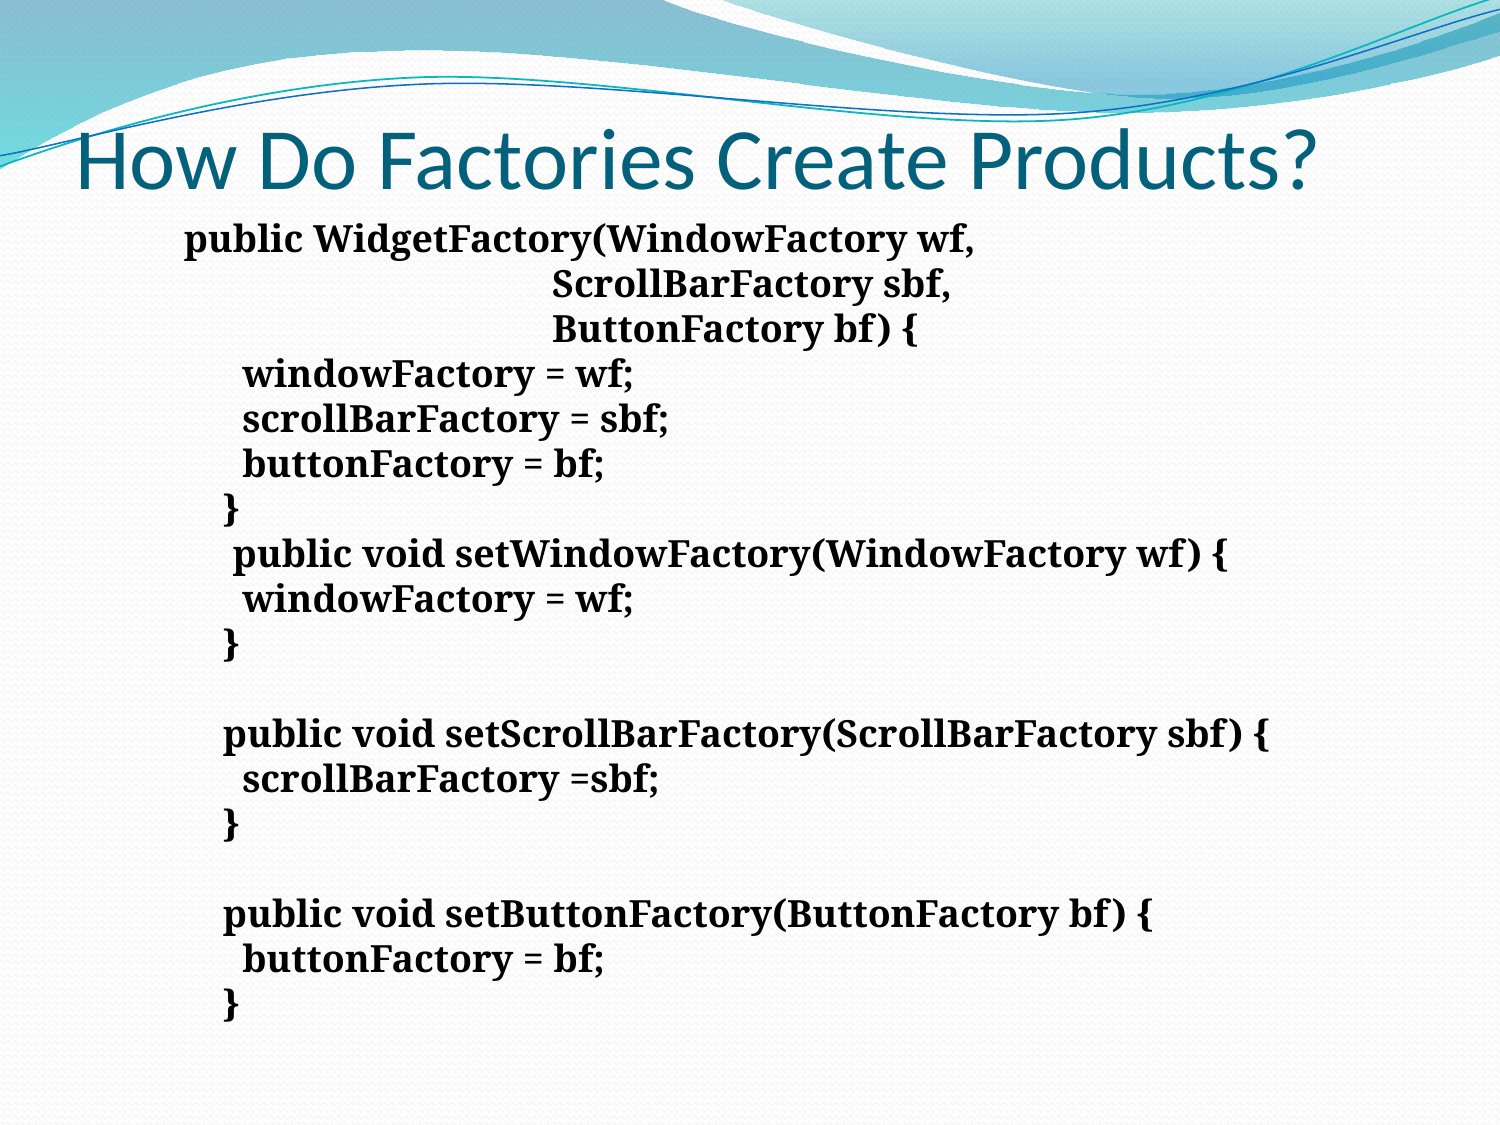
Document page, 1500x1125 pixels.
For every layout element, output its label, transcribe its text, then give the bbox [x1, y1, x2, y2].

text_box public WidgetFactory(WindowFactory wf, ScrollBarFactory sbf, ButtonFactory bf) { windowFactory = wf; scrollBarFactory = sbf; buttonFactory = bf; } public void setWindowFactory(WindowFactory wf) { windowFactory = wf; } public void setScrollBarFactory(ScrollBarFactory sbf) { scrollBarFactory =sbf; } public void setButtonFactory(ButtonFactory bf) { buttonFactory = bf; } [159, 208, 1424, 1033]
title How Do Factories Create Products? [75, 19, 1438, 207]
